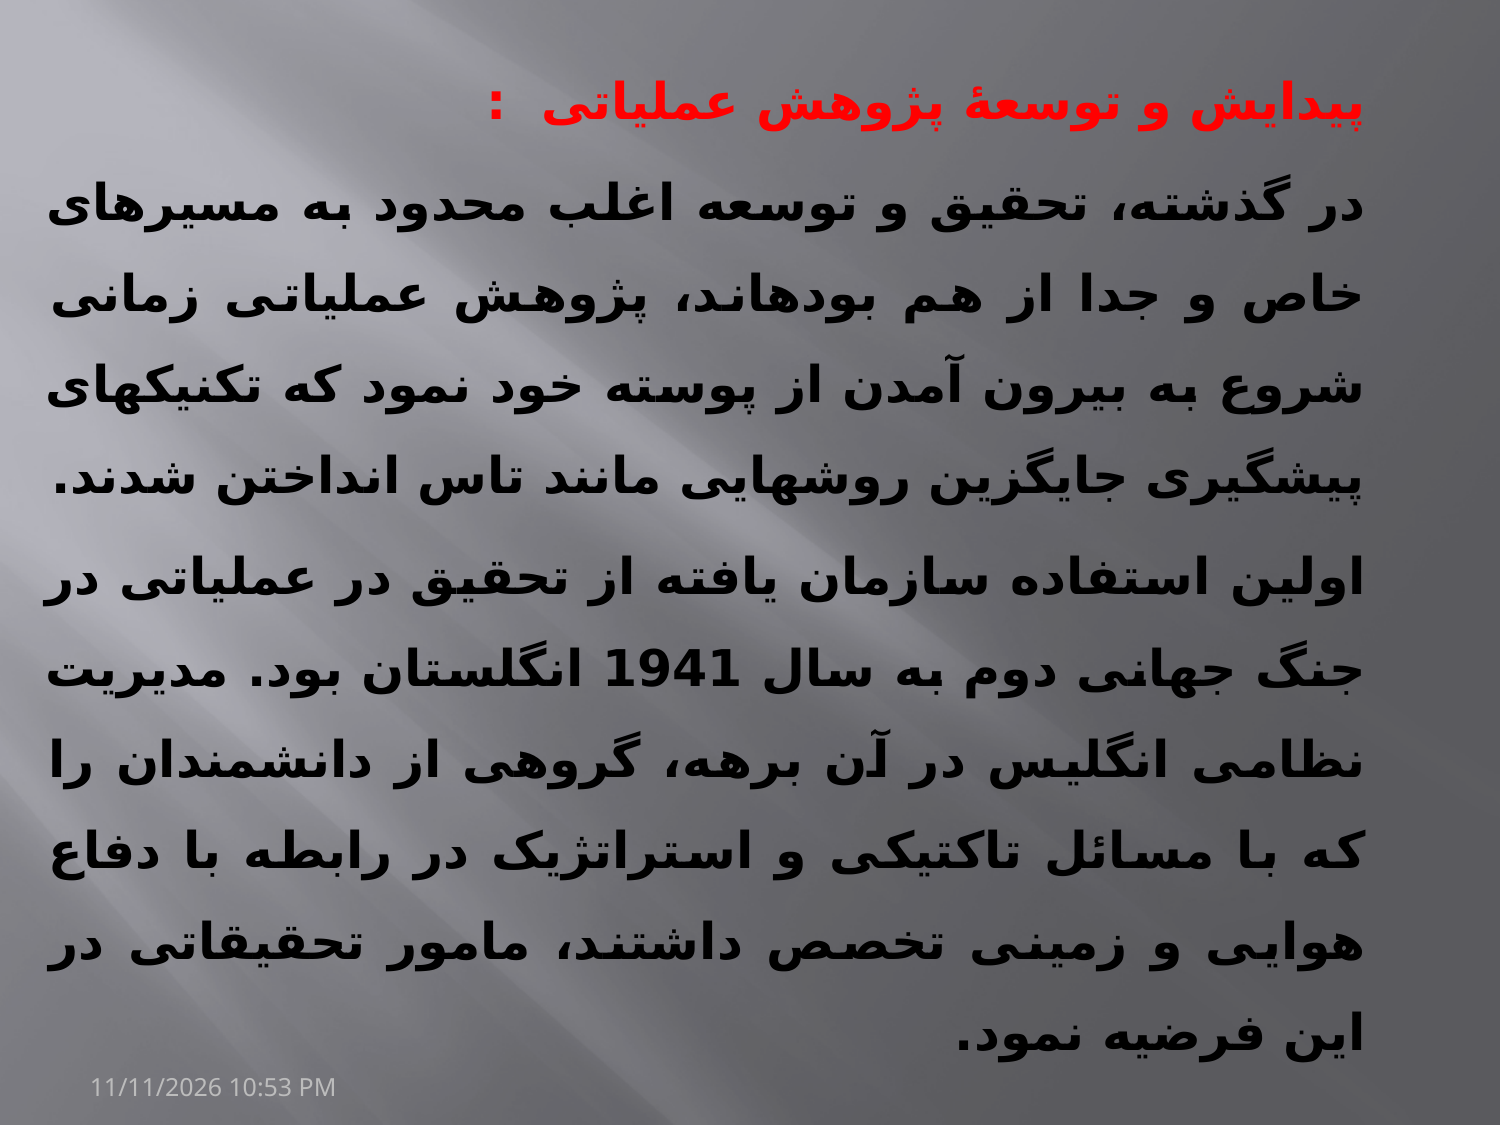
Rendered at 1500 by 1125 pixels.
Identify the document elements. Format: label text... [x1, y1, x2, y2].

slide_number 20/مارس/1 [75, 1052, 425, 1113]
list پیدایش و توسعۀ پژوهش عملیاتی : در گذشته، تحقیق و توسعه اغلب محدود به مسیرهای خاص و جدا از هم بوده­اند، پژوهش عملیاتی زمانی شروع به بیرون آمدن از پوسته خود نمود که تکنیک­های پیشگیری جایگزین روشهایی مانند تاس انداختن شدند. اولین استفاده سازمان یافته از تحقیق در عملیاتی در جنگ جهانی دوم به سال 1941 انگلستان بود. مدیریت نظامی انگلیس در آن برهه، گروهی از دانشمندان را که با مسائل تاکتیکی و استراتژیک در رابطه با دفاع هوایی و زمینی تخصص داشتند، مامور تحقیقاتی در این فرضیه نمود. [29, 30, 1459, 1094]
